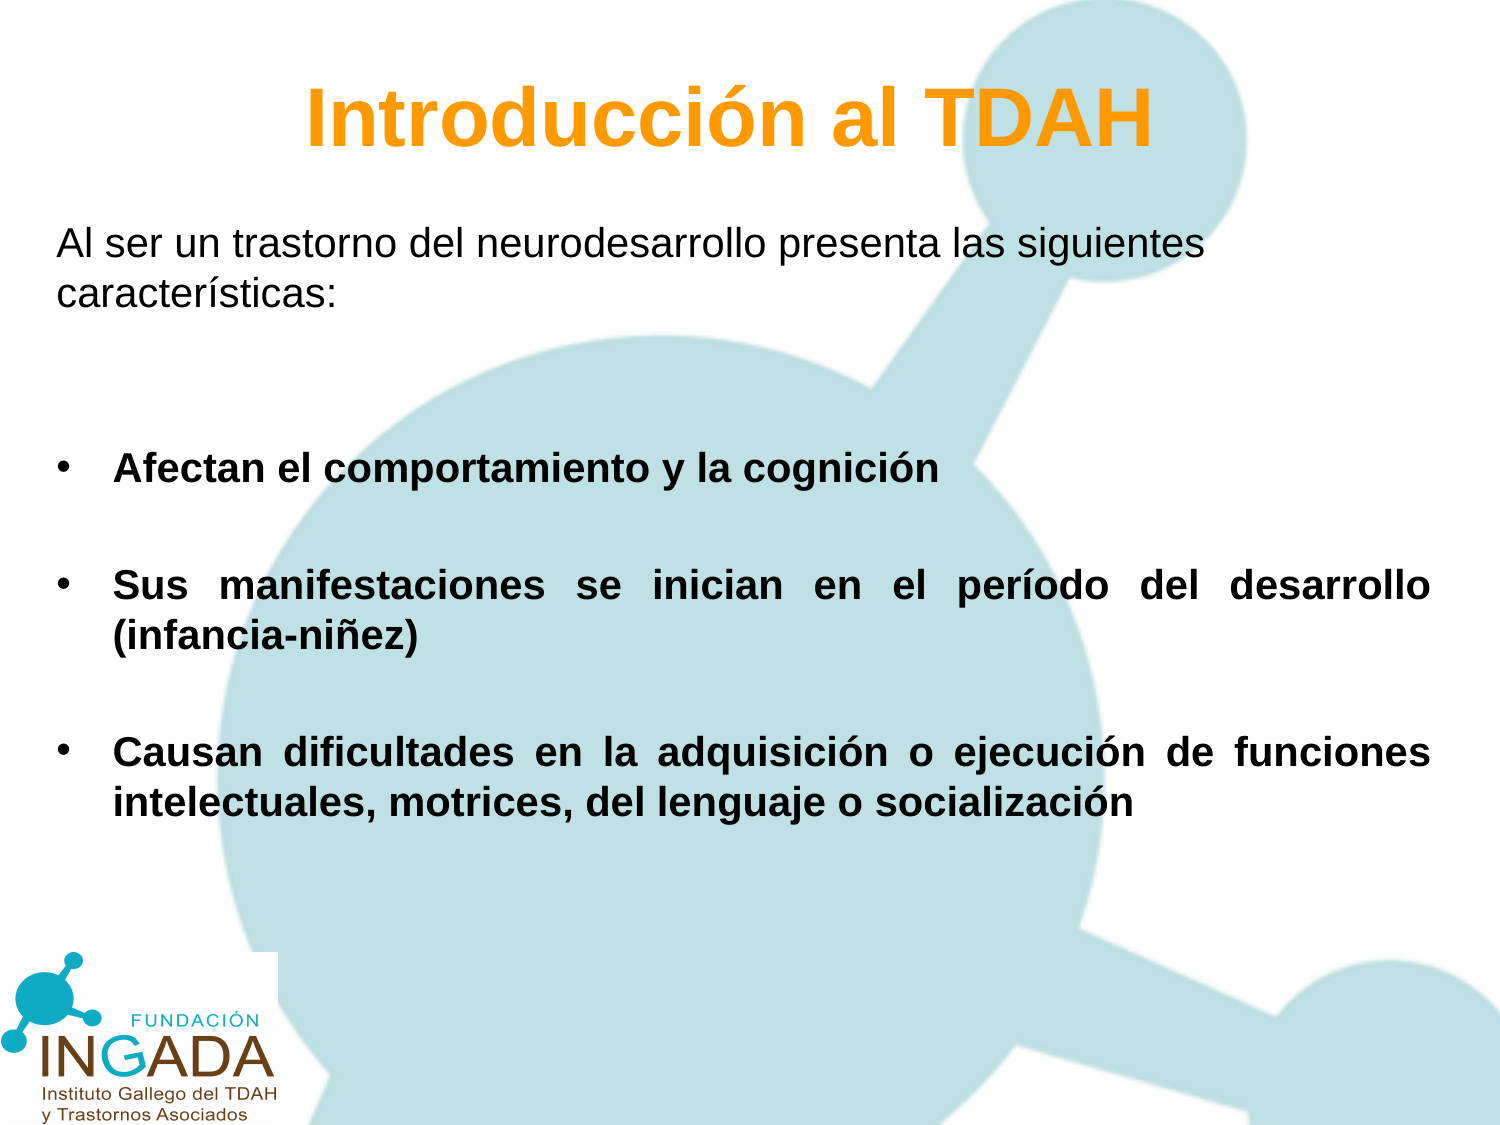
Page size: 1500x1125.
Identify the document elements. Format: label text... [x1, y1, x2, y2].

title Introducción al TDAH [17, 19, 1443, 207]
picture [1, 952, 278, 1124]
list Al ser un trastorno del neurodesarrollo presenta las siguientes características: Afectan el comportamiento y la cognición Sus manifestaciones se inician en el período del desarrollo (infancia-niñez) Causan dificultades en la adquisición o ejecución de funciones intelectuales, motrices, del lenguaje o socialización [41, 208, 1447, 941]
